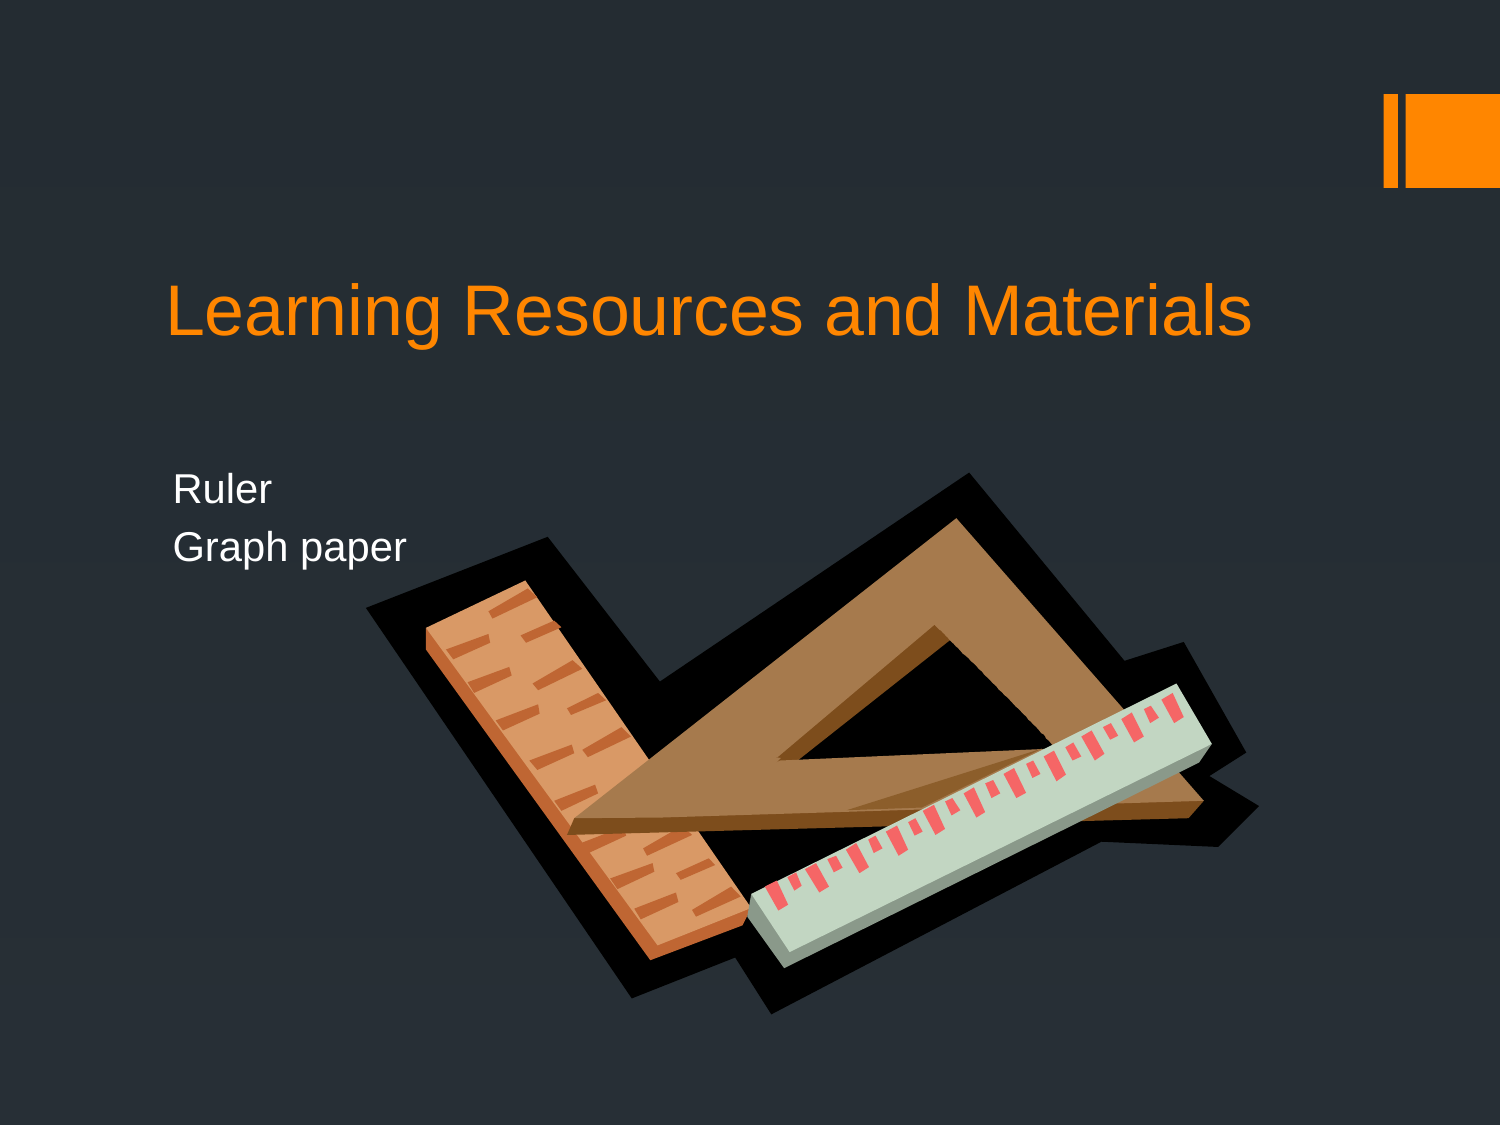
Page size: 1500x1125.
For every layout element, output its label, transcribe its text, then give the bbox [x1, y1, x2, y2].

picture [365, 461, 1276, 1029]
list Ruler Graph paper [150, 454, 1350, 1035]
title Learning Resources and Materials [150, 253, 1350, 443]
